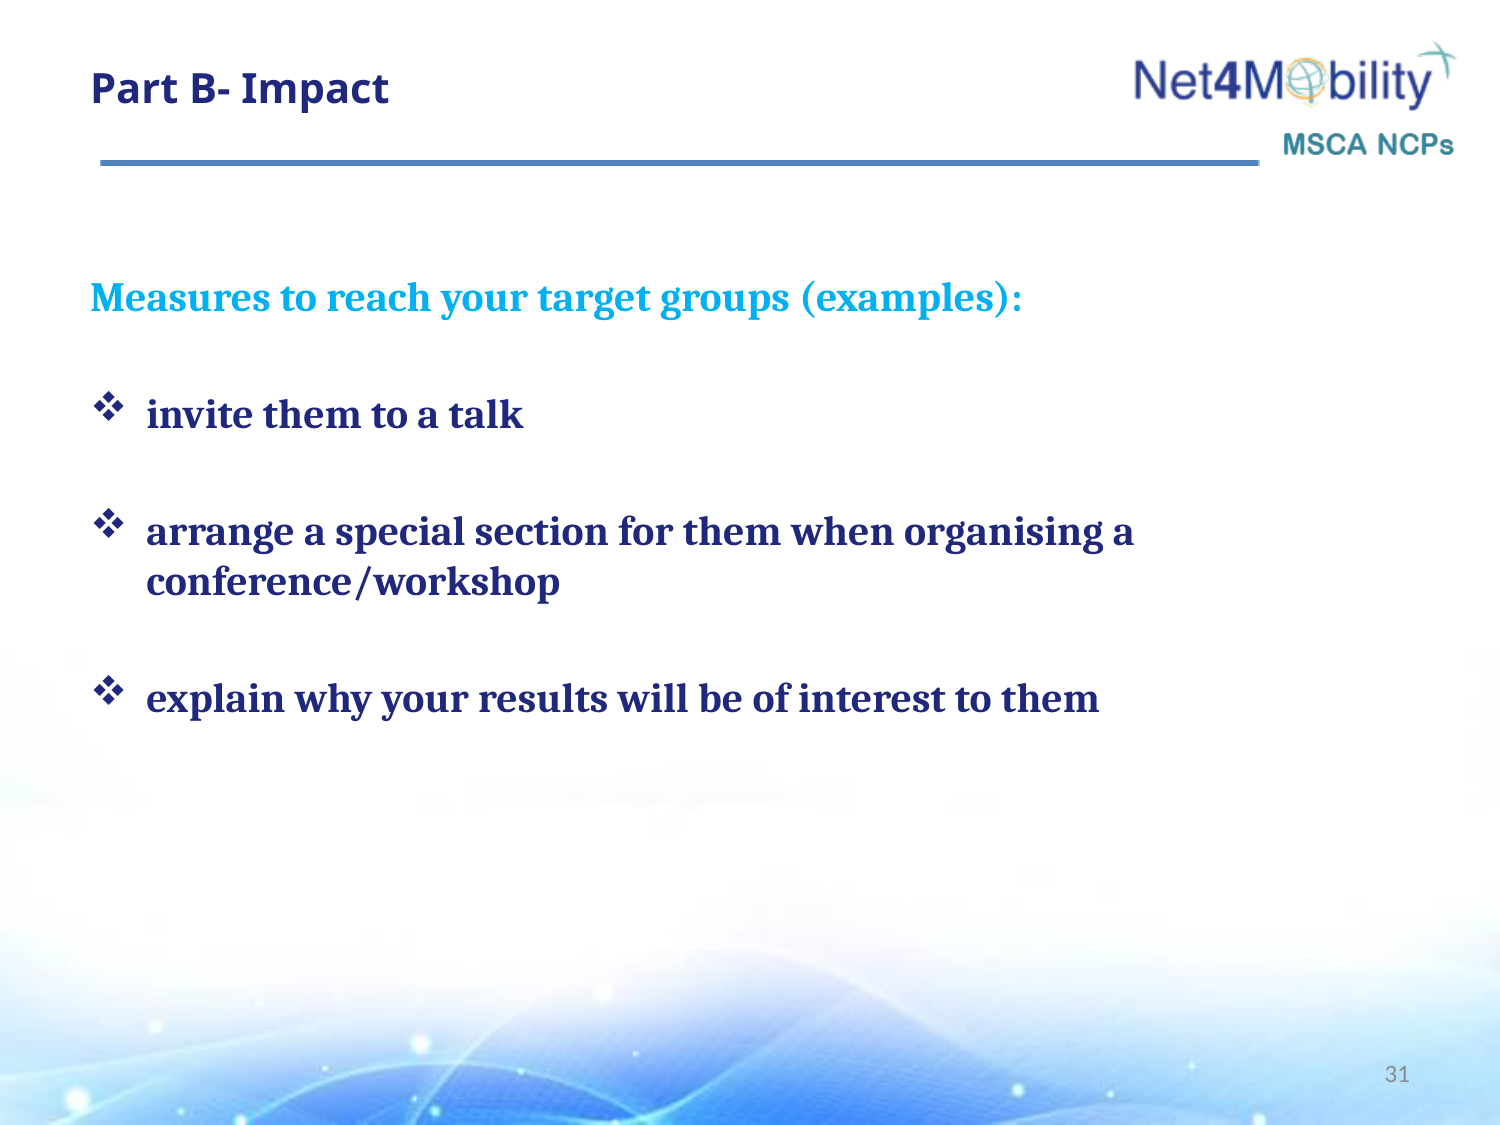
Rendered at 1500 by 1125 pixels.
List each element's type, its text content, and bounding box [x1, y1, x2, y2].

list Measures to reach your target groups (examples): invite them to a talk arrange a special section for them when organising a conference/workshop explain why your results will be of interest to them [75, 262, 1425, 1005]
picture [0, 0, 1500, 1125]
slide_number 31 [1074, 1042, 1425, 1103]
title Part B- Impact [75, 30, 1093, 144]
